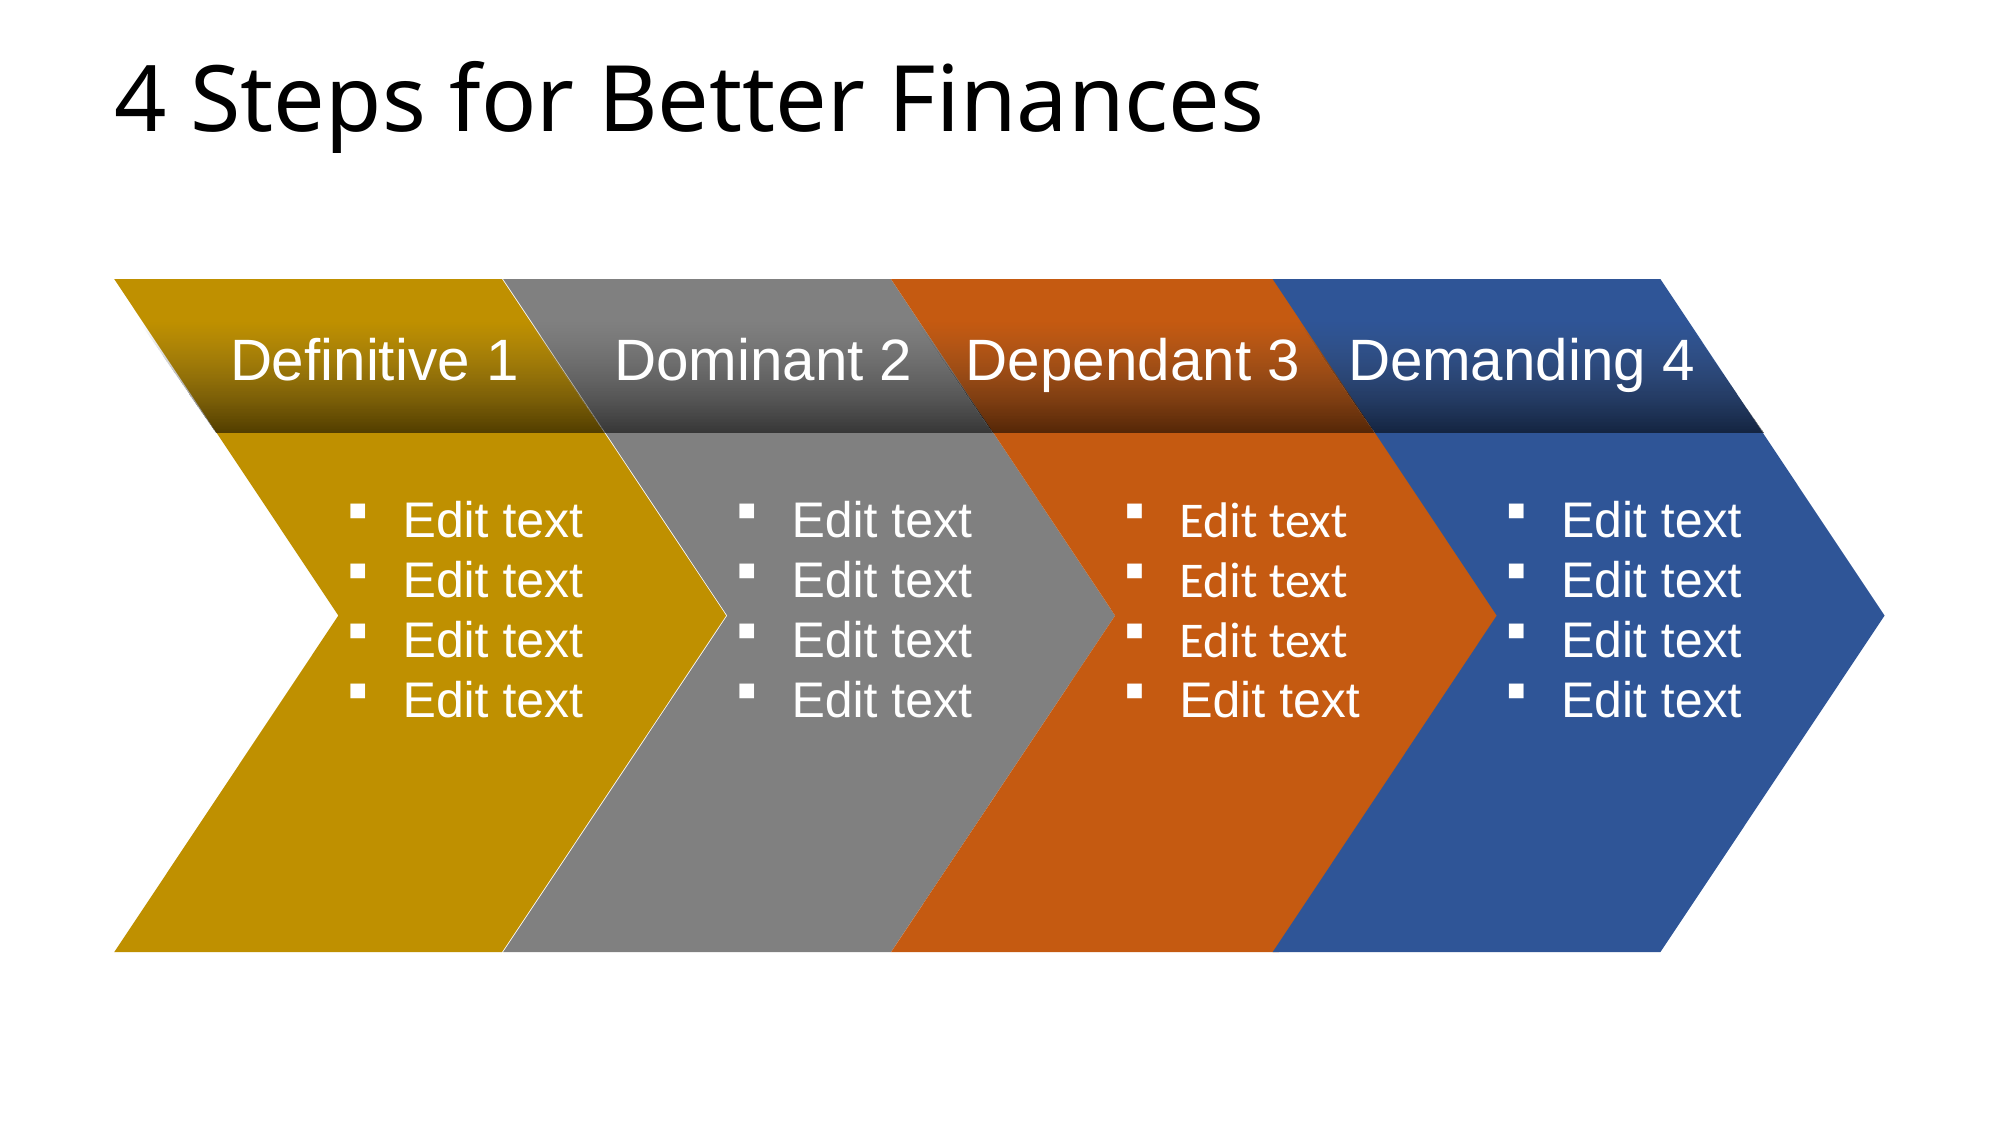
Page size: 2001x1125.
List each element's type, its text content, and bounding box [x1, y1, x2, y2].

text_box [109, 279, 1910, 953]
text_box 4 Steps for Better Finances [99, 45, 1900, 163]
